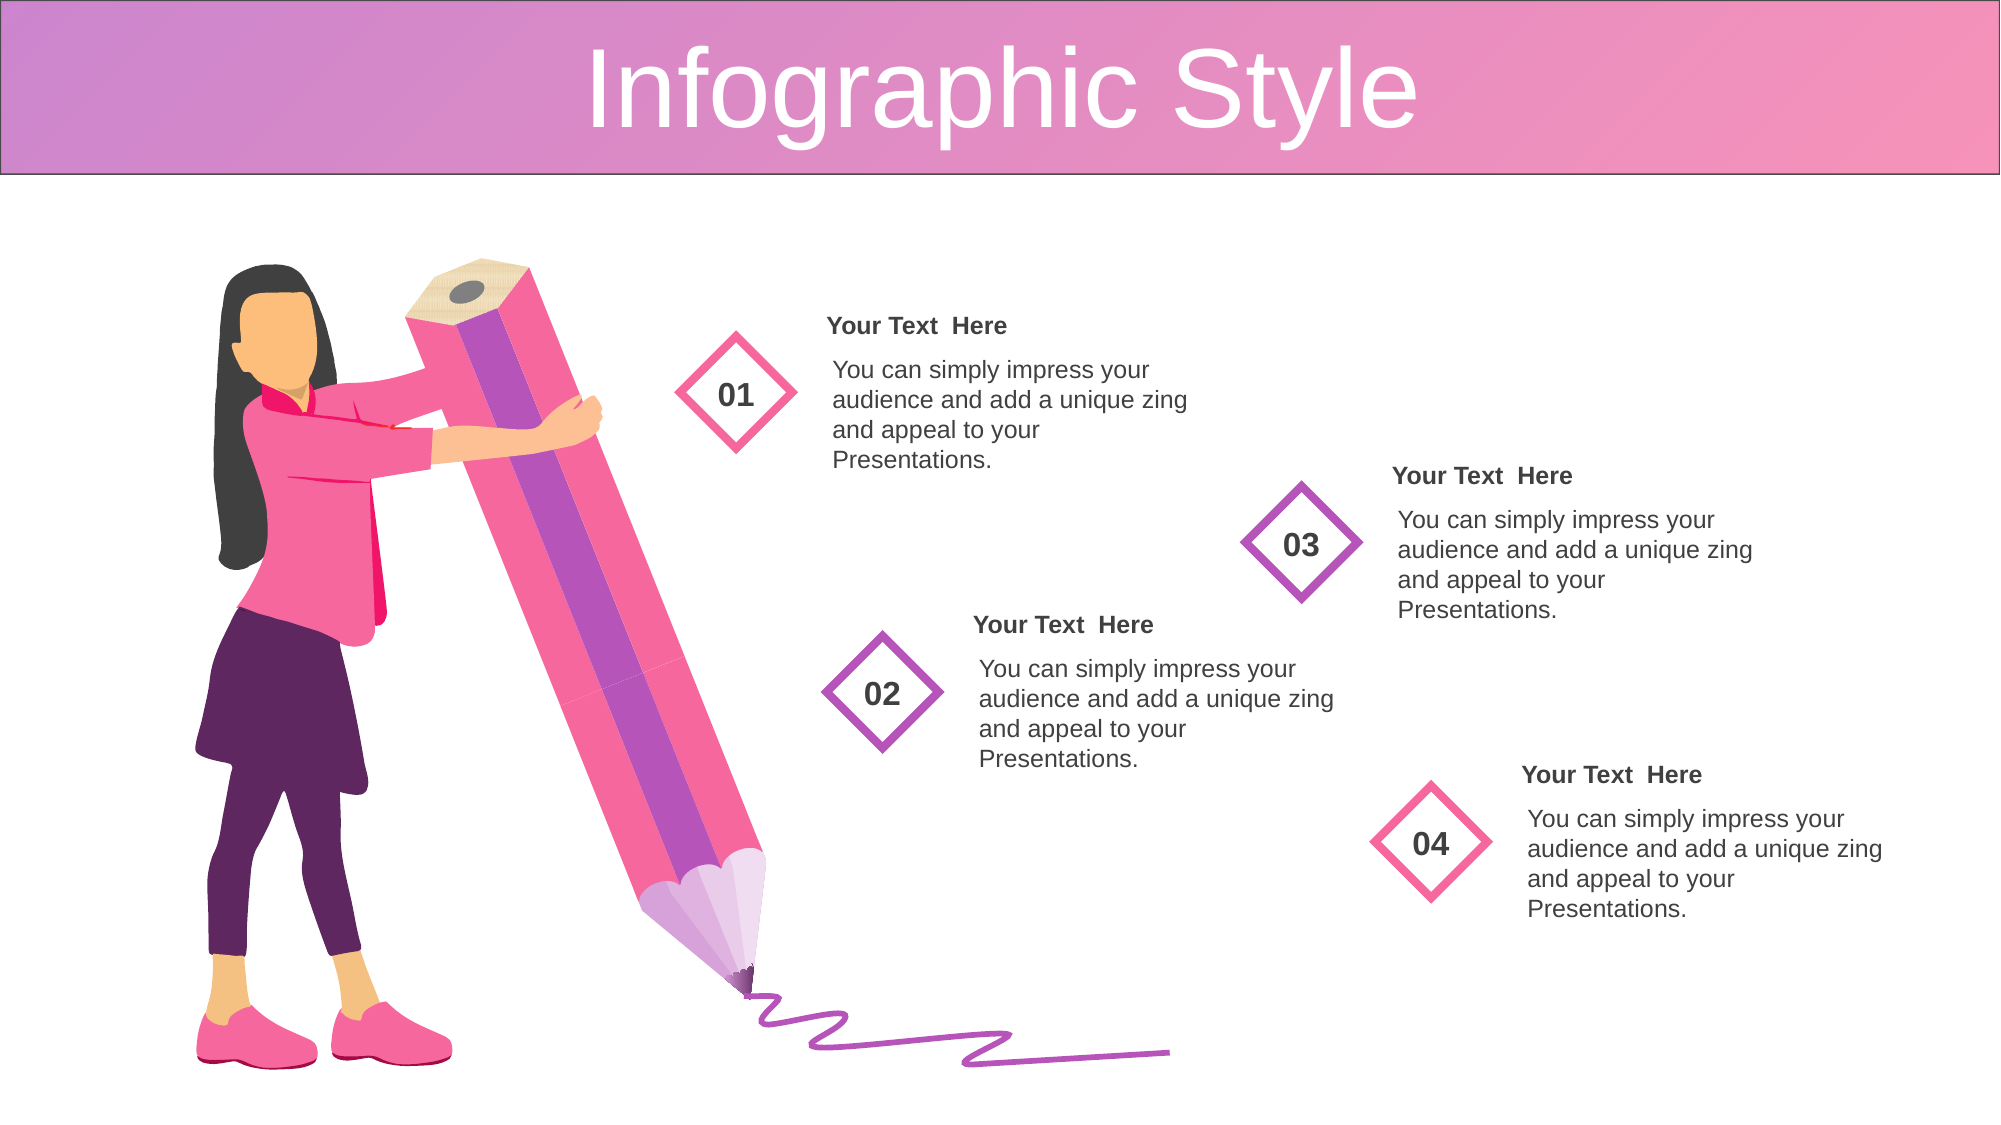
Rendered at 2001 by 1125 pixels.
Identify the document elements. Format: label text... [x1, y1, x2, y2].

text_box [679, 336, 793, 449]
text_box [826, 635, 939, 749]
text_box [1377, 451, 1774, 633]
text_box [536, 239, 671, 1029]
list Infographic Style [53, 31, 1952, 151]
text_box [811, 302, 1208, 483]
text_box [1375, 785, 1488, 898]
picture [466, 258, 512, 264]
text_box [195, 264, 603, 1070]
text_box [1506, 751, 1903, 932]
text_box [743, 995, 1170, 1066]
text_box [958, 601, 1355, 782]
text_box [1245, 486, 1358, 599]
